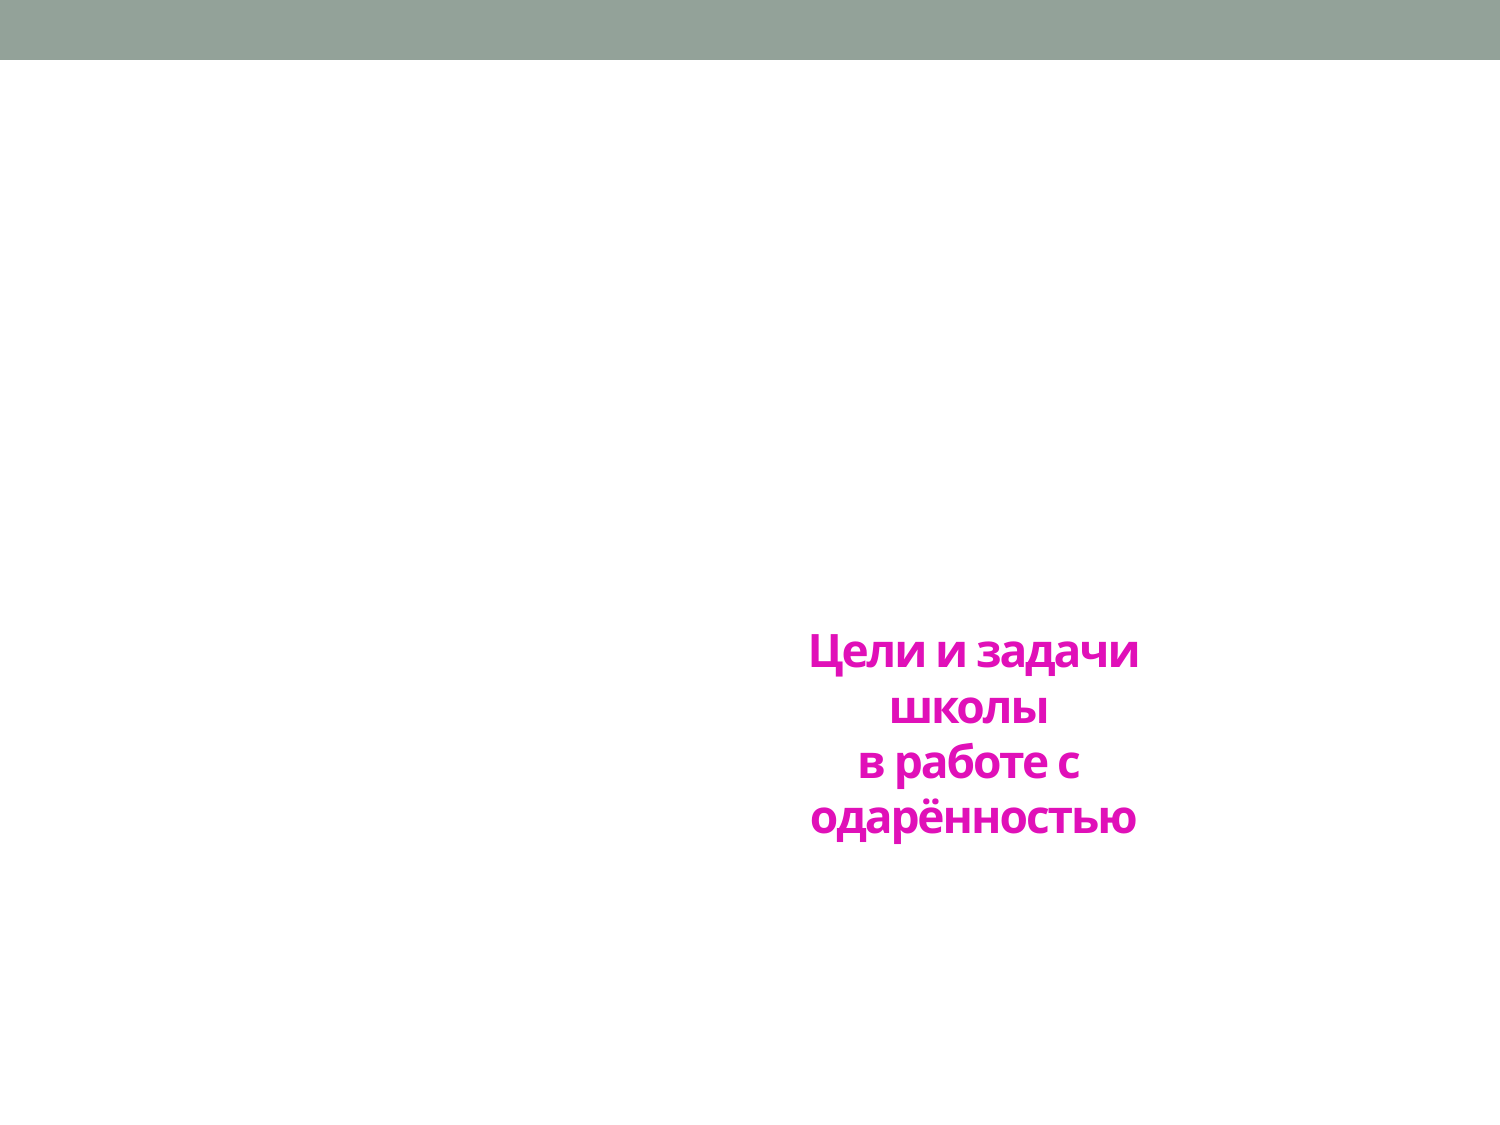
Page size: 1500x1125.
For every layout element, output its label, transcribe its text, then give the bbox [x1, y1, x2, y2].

title Цели и задачи школы в работе с одарённостью [336, 609, 1500, 851]
